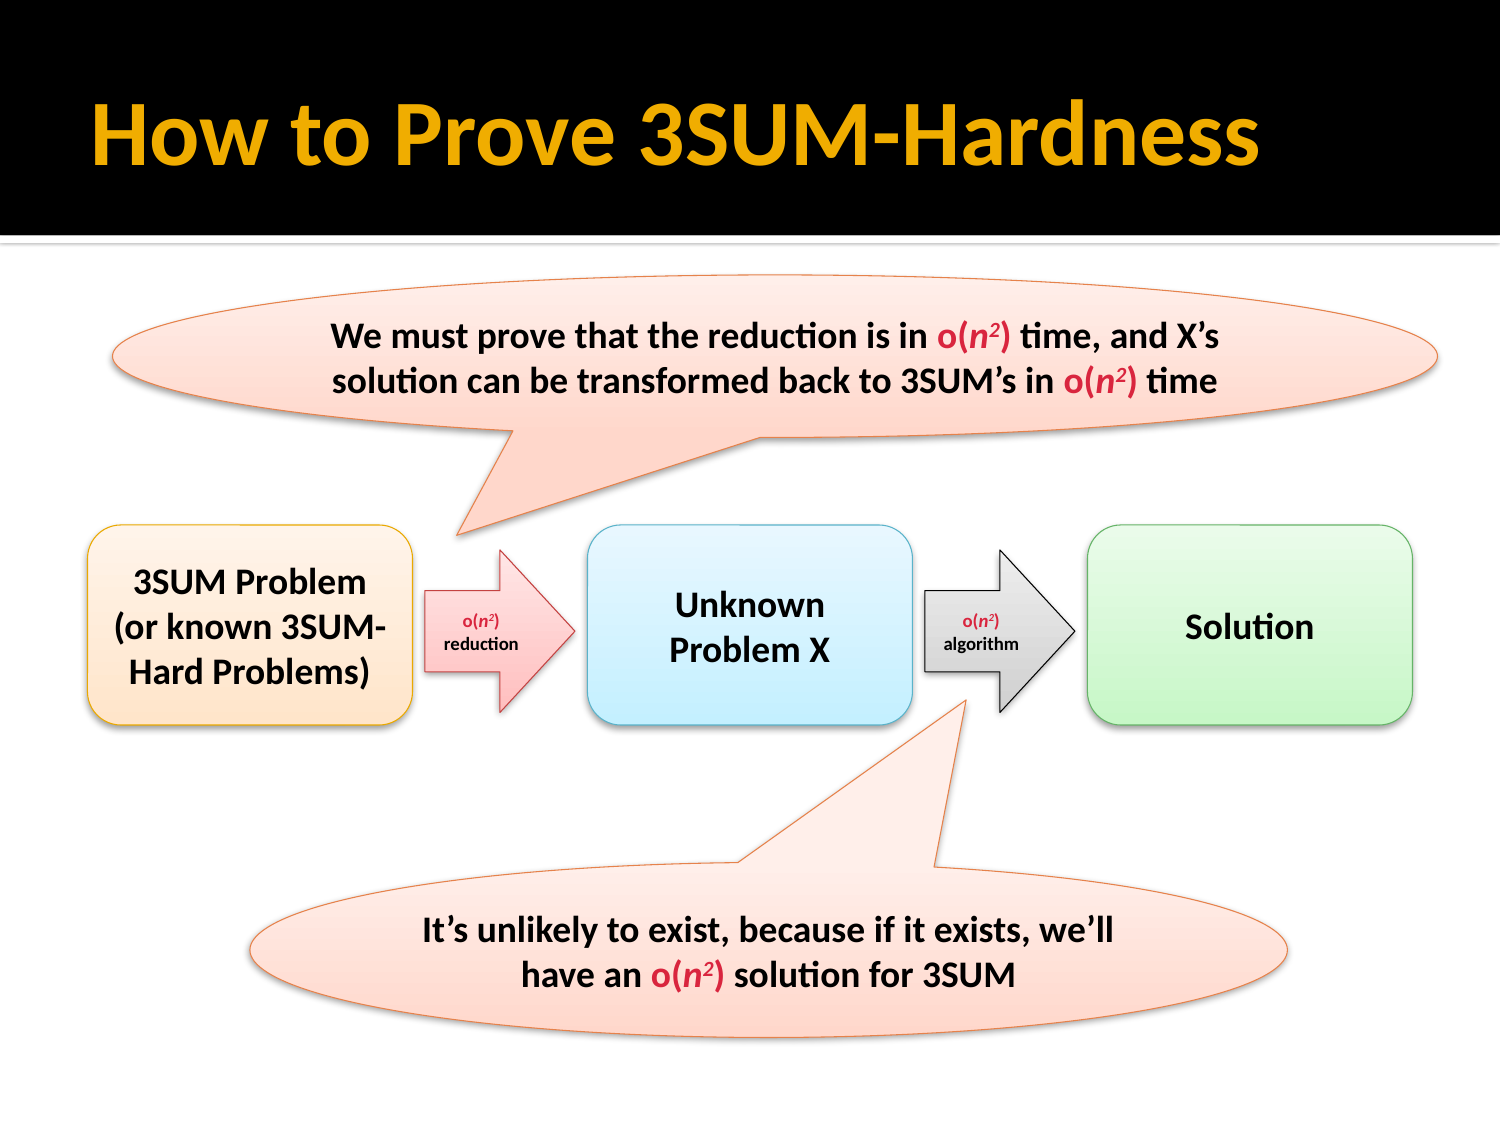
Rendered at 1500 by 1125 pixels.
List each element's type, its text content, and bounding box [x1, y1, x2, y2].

text_box It’s unlikely to exist, because if it exists, we’ll have an o(n2) solution for 3SUM [249, 699, 1288, 1039]
text_box o(n2) reduction [424, 549, 576, 713]
text_box o(n2) algorithm [924, 549, 1076, 713]
text_box 3SUM Problem (or known 3SUM-Hard Problems) [86, 524, 414, 726]
text_box Unknown Problem X [586, 524, 913, 726]
text_box We must prove that the reduction is in o(n2) time, and X’s solution can be transformed back to 3SUM’s in o(n2) time [111, 274, 1439, 536]
title How to Prove 3SUM-Hardness [75, 25, 1425, 231]
text_box Solution [1086, 524, 1414, 726]
